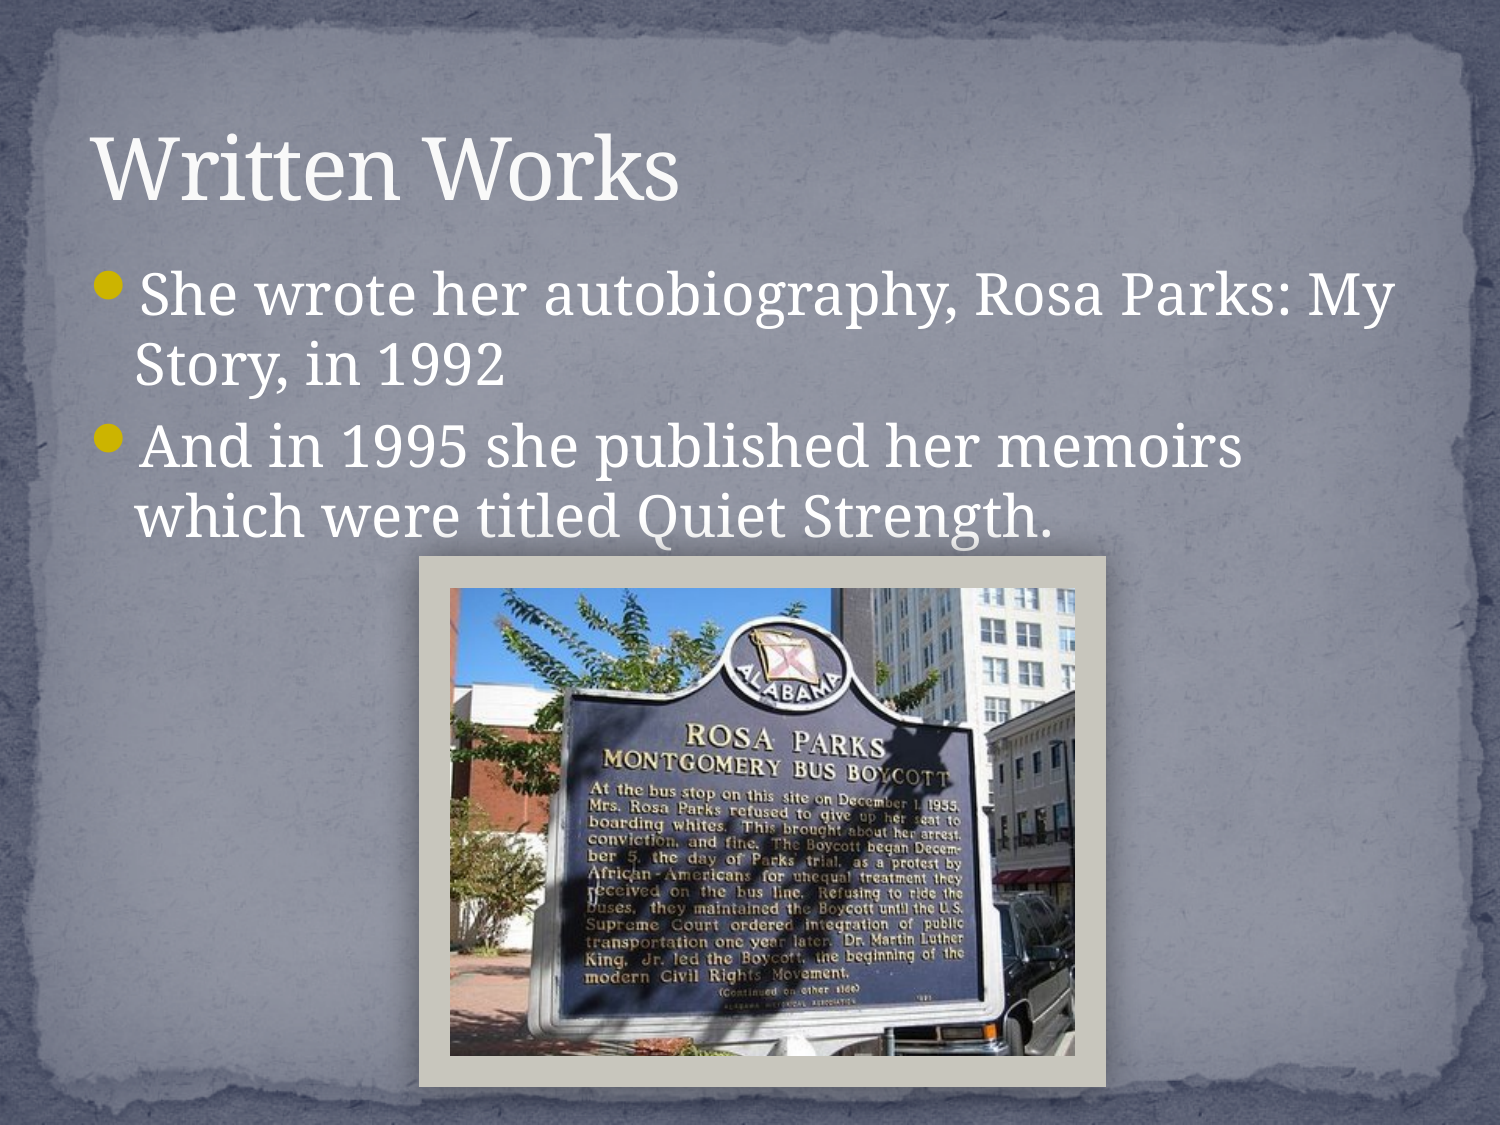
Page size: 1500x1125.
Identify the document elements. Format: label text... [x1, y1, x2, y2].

list She wrote her autobiography, Rosa Parks: My Story, in 1992 And in 1995 she published her memoirs which were titled Quiet Strength. [75, 249, 1425, 913]
picture [450, 588, 1076, 1056]
title Written Works [74, 24, 1425, 225]
